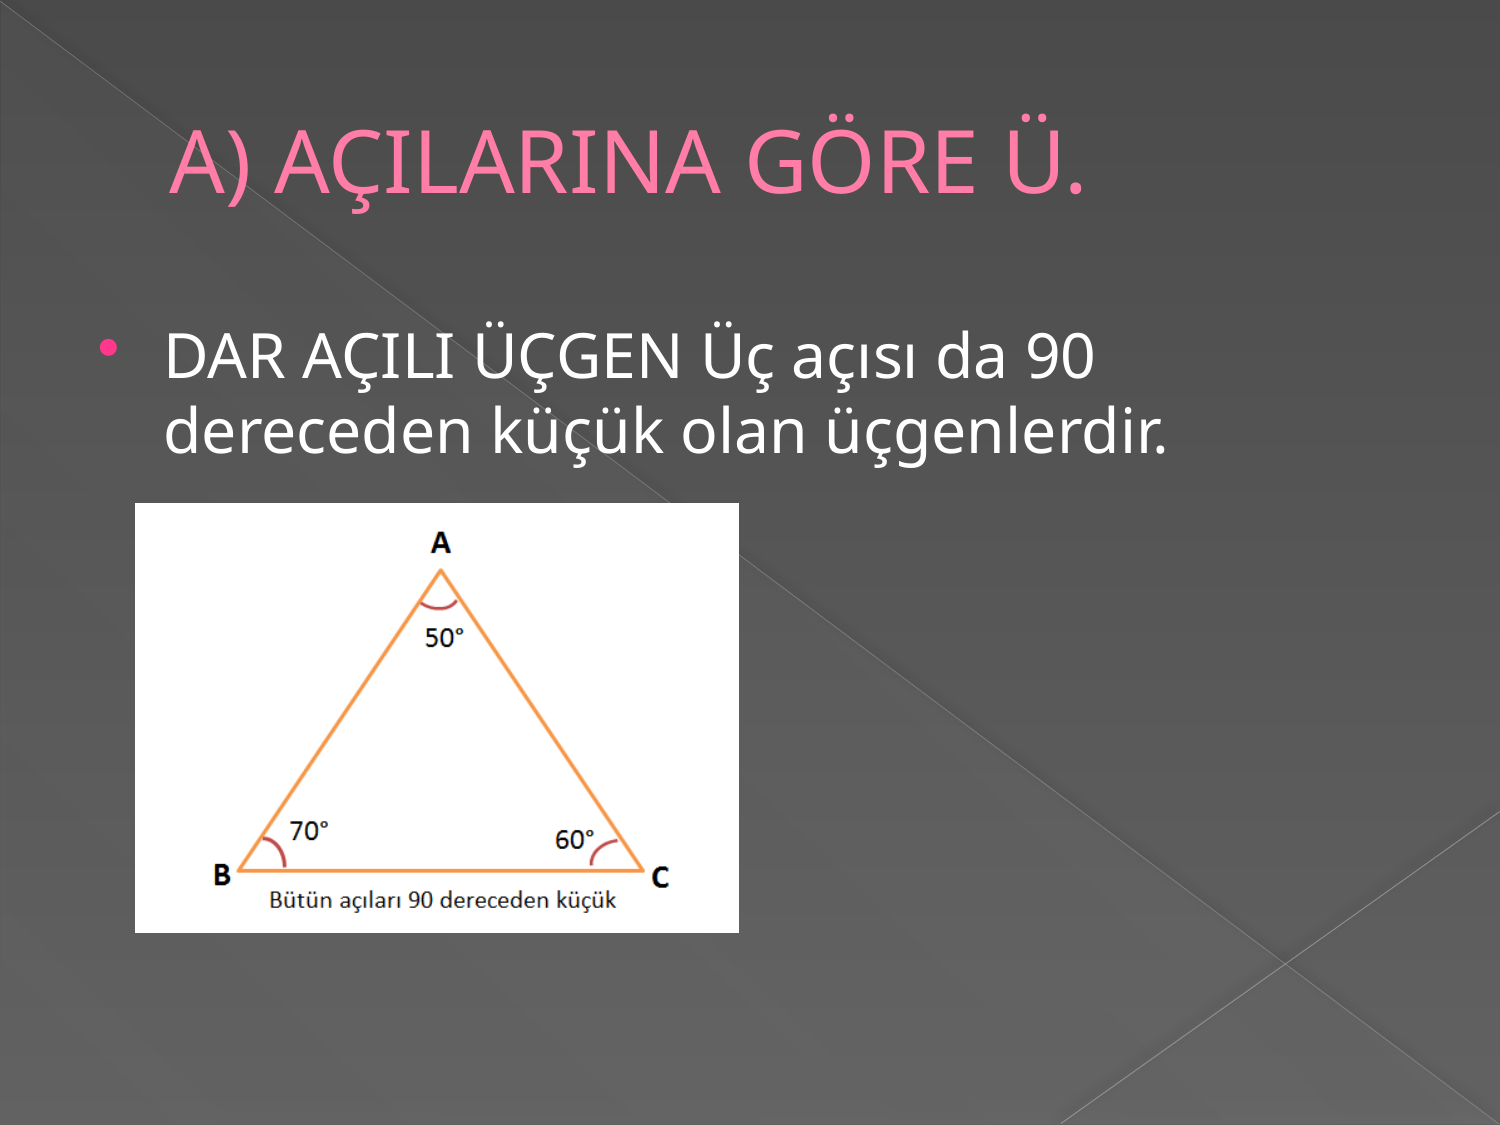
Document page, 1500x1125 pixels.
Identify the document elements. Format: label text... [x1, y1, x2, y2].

title A) AÇILARINA GÖRE Ü. [75, 43, 1425, 274]
picture [135, 503, 739, 933]
list DAR AÇILI ÜÇGEN Üç açısı da 90 dereceden küçük olan üçgenlerdir. [75, 308, 1425, 1059]
